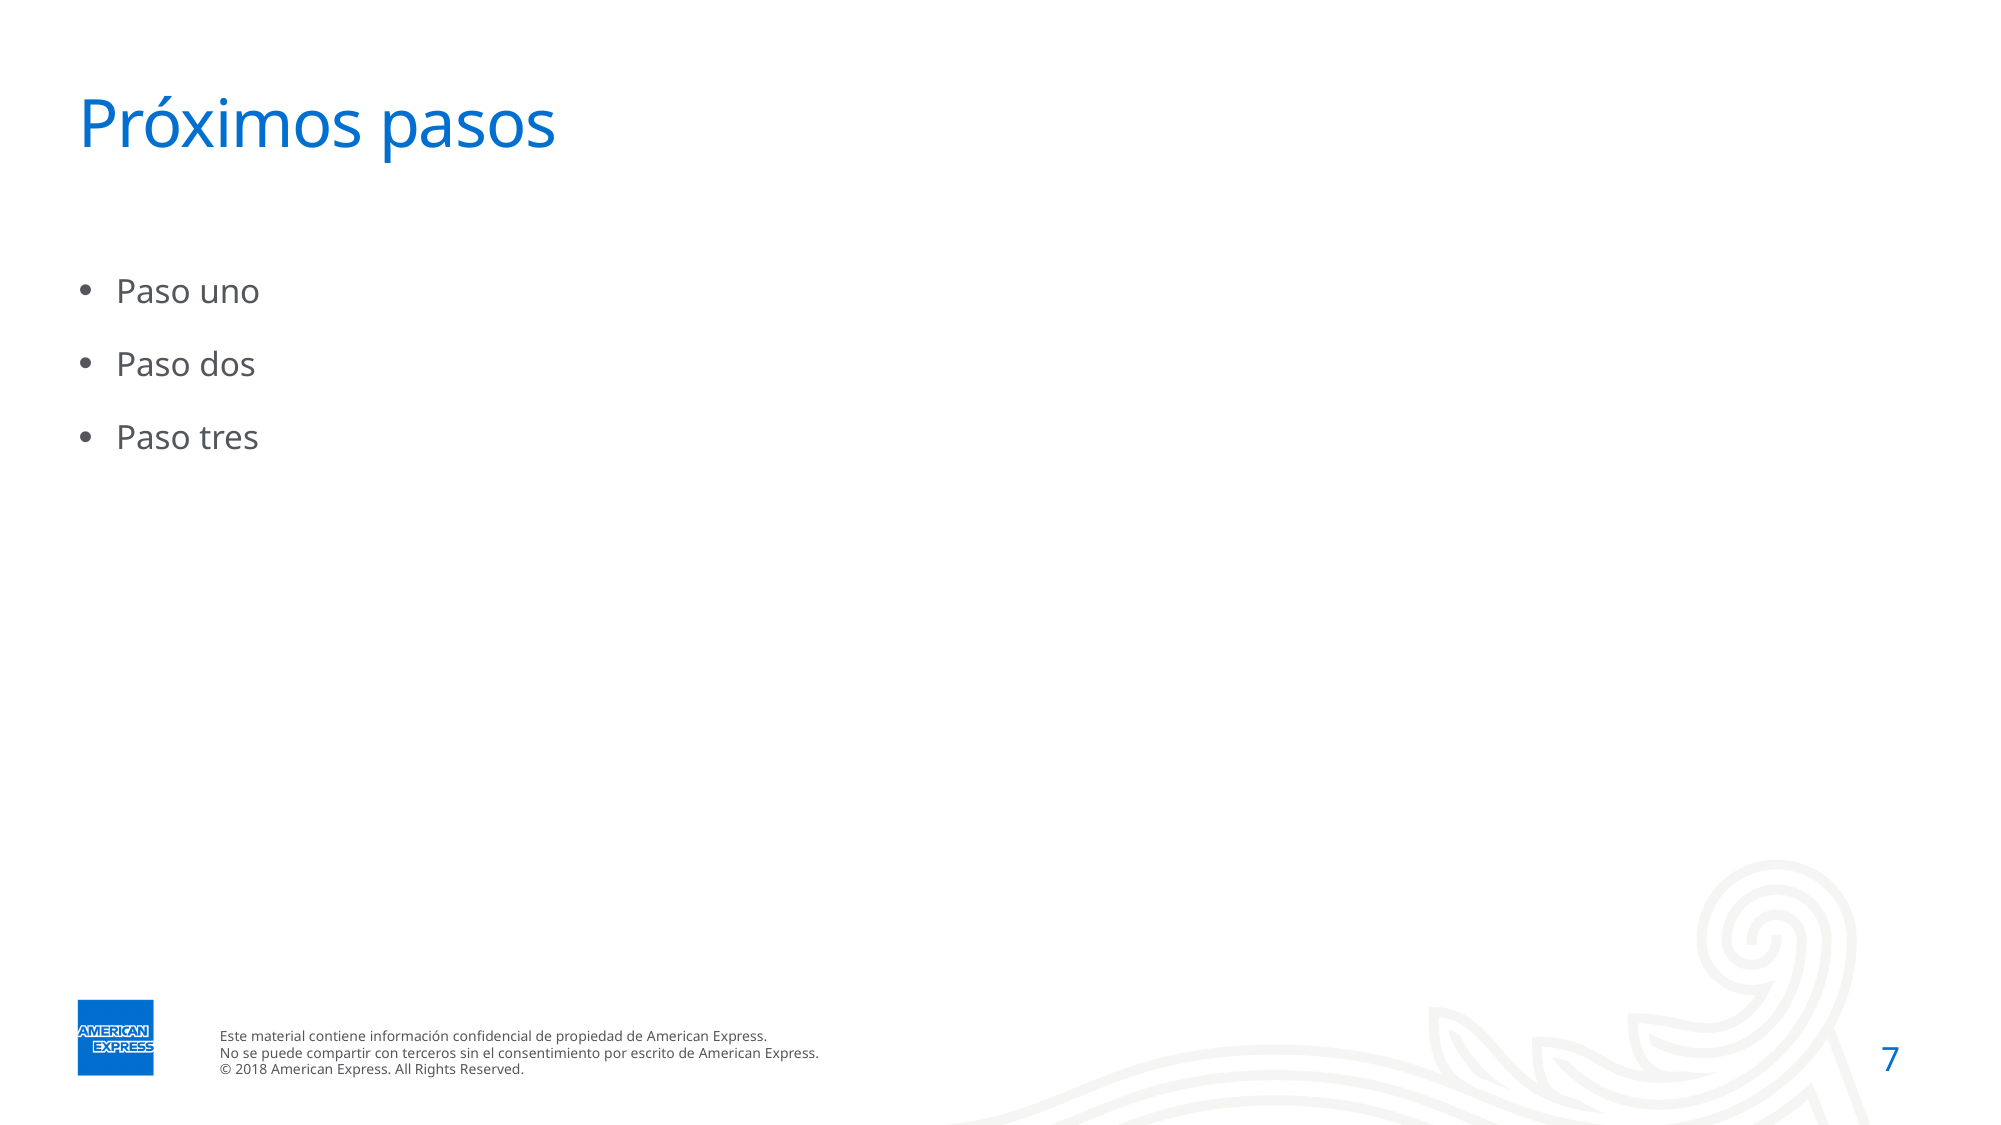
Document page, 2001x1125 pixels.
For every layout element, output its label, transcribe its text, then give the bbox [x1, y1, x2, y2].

list Paso uno Paso dos Paso tres [78, 270, 1599, 970]
title Próximos pasos [78, 90, 1879, 180]
slide_number 7 [1800, 1033, 1900, 1084]
picture [65, 987, 166, 1088]
